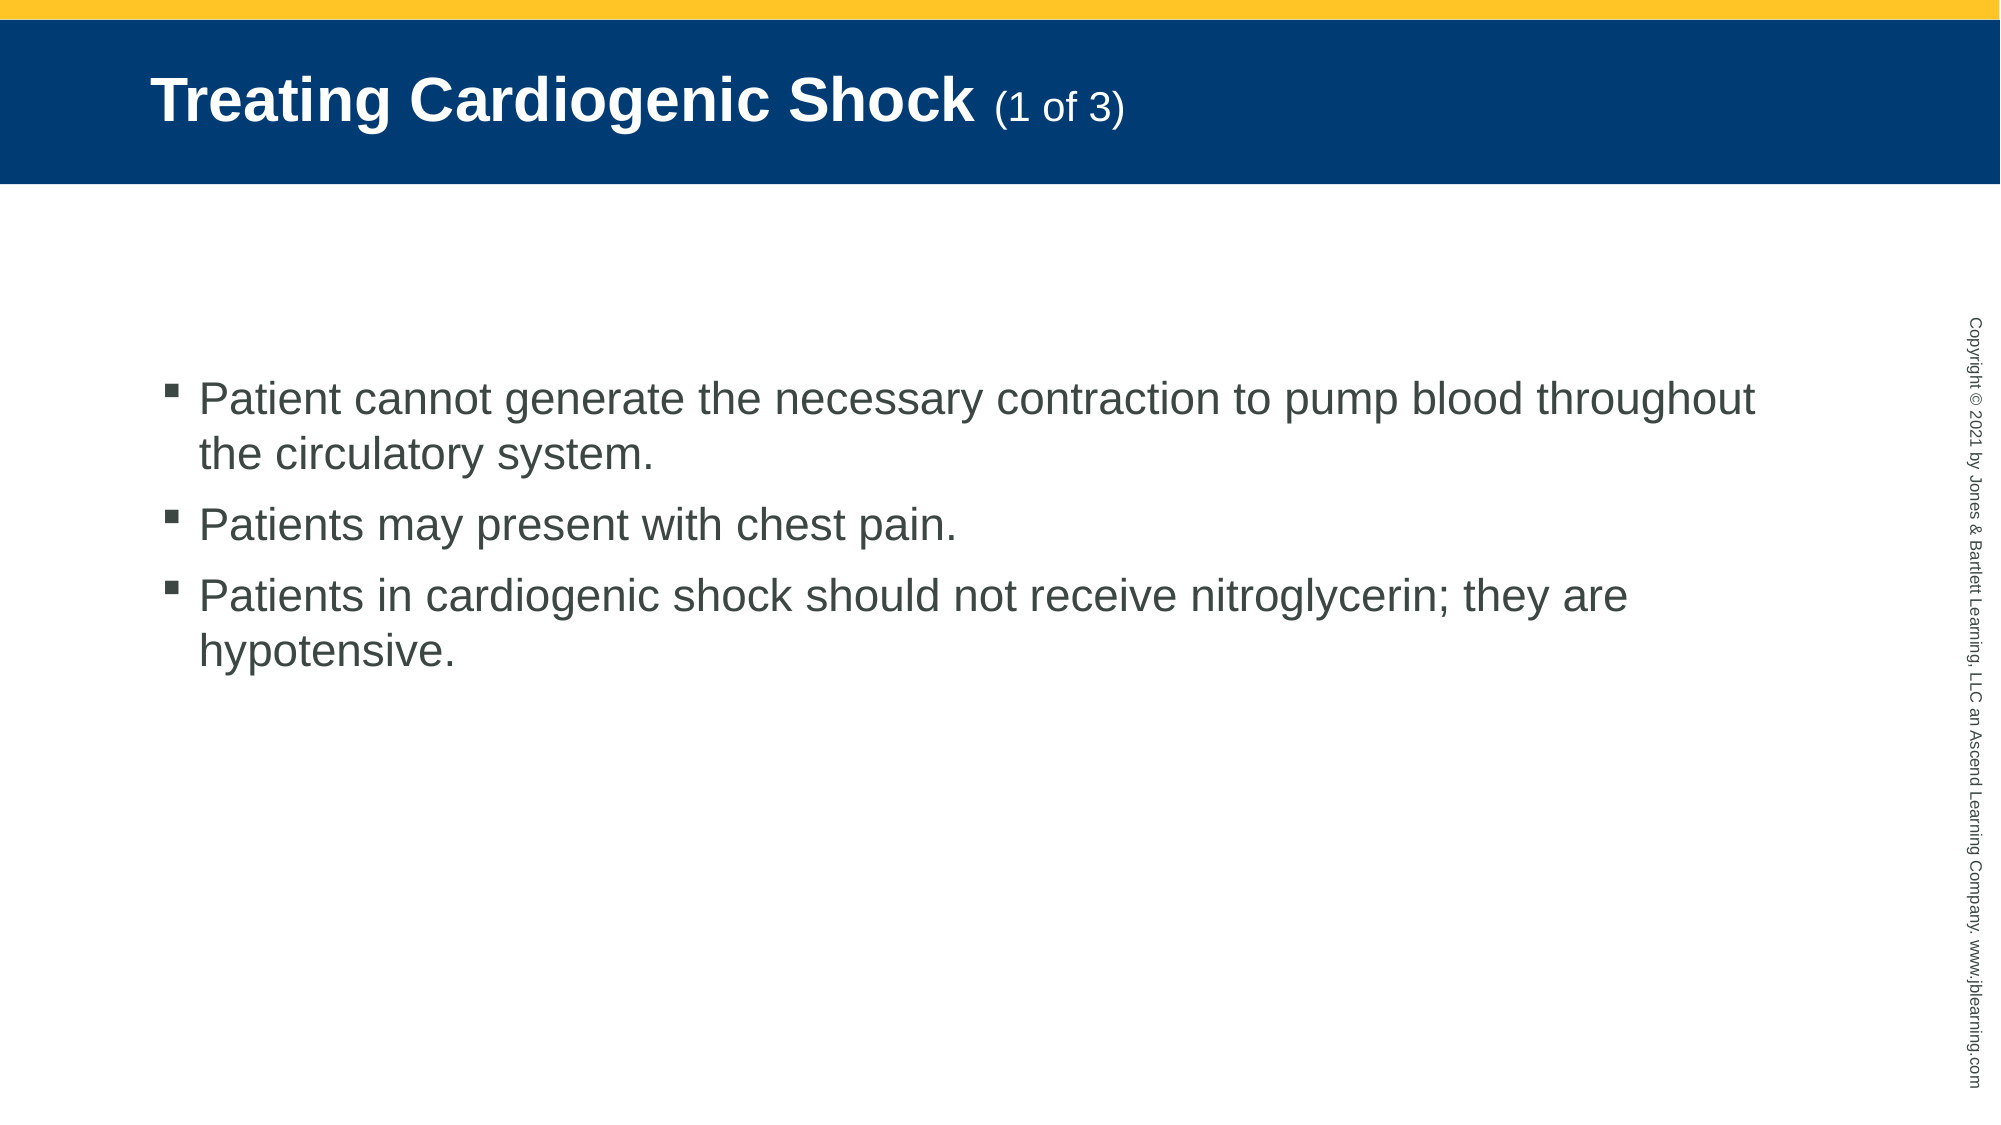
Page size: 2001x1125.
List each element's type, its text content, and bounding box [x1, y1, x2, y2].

list Patient cannot generate the necessary contraction to pump blood throughout the circulatory system. Patients may present with chest pain. Patients in cardiogenic shock should not receive nitroglycerin; they are hypotensive. [146, 361, 1859, 1016]
title Treating Cardiogenic Shock (1 of 3) [0, 19, 2000, 185]
